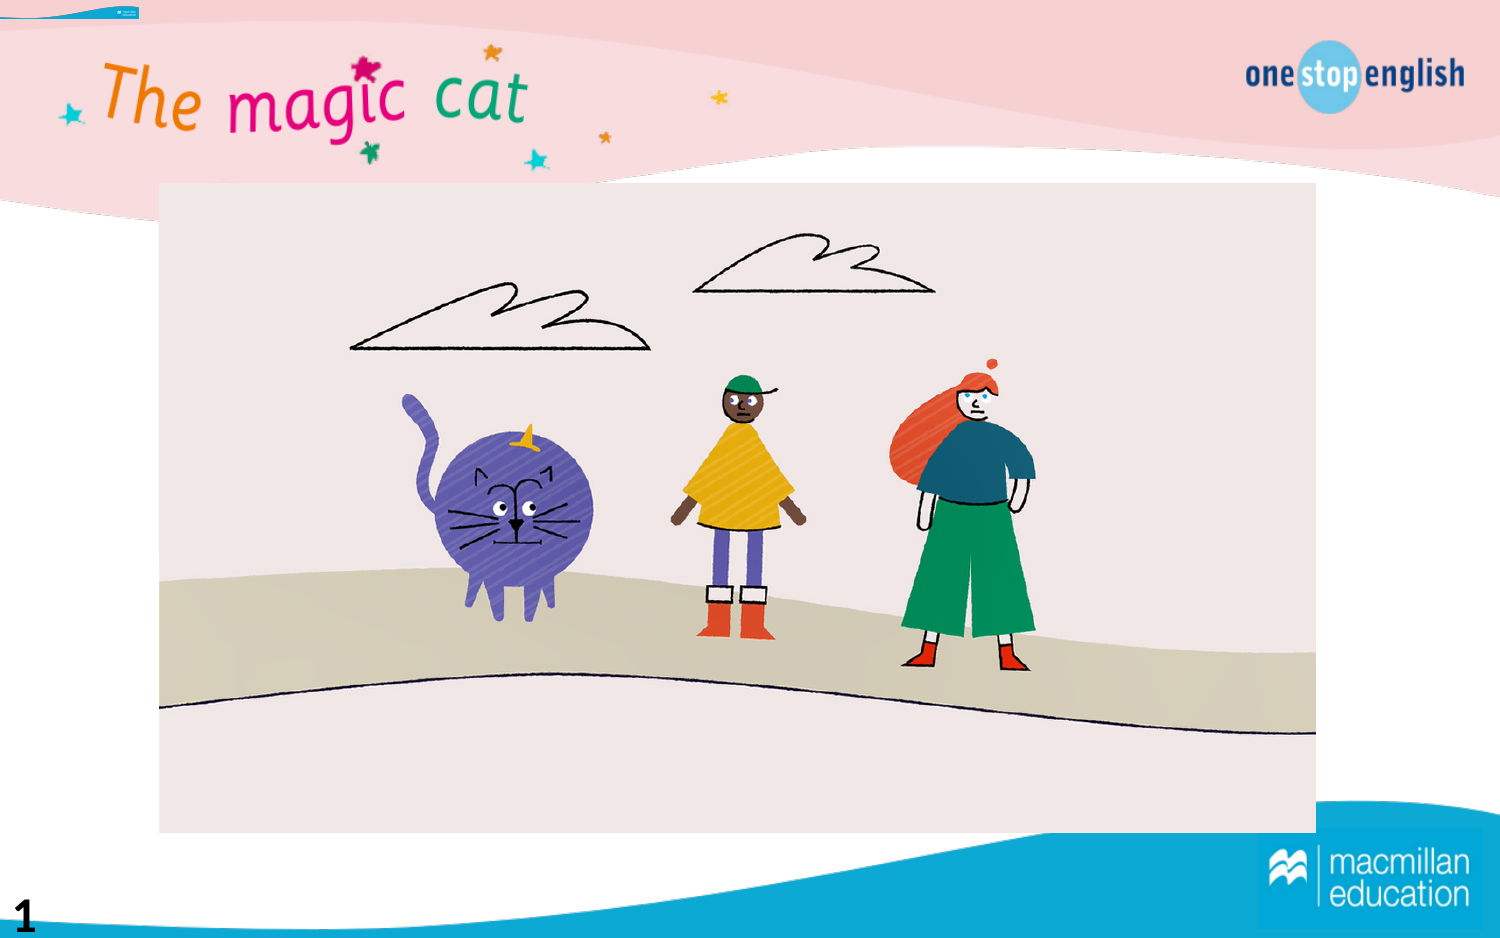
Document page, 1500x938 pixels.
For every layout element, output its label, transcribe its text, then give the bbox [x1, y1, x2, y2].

picture [159, 183, 1317, 834]
footer 1 [0, 887, 474, 938]
